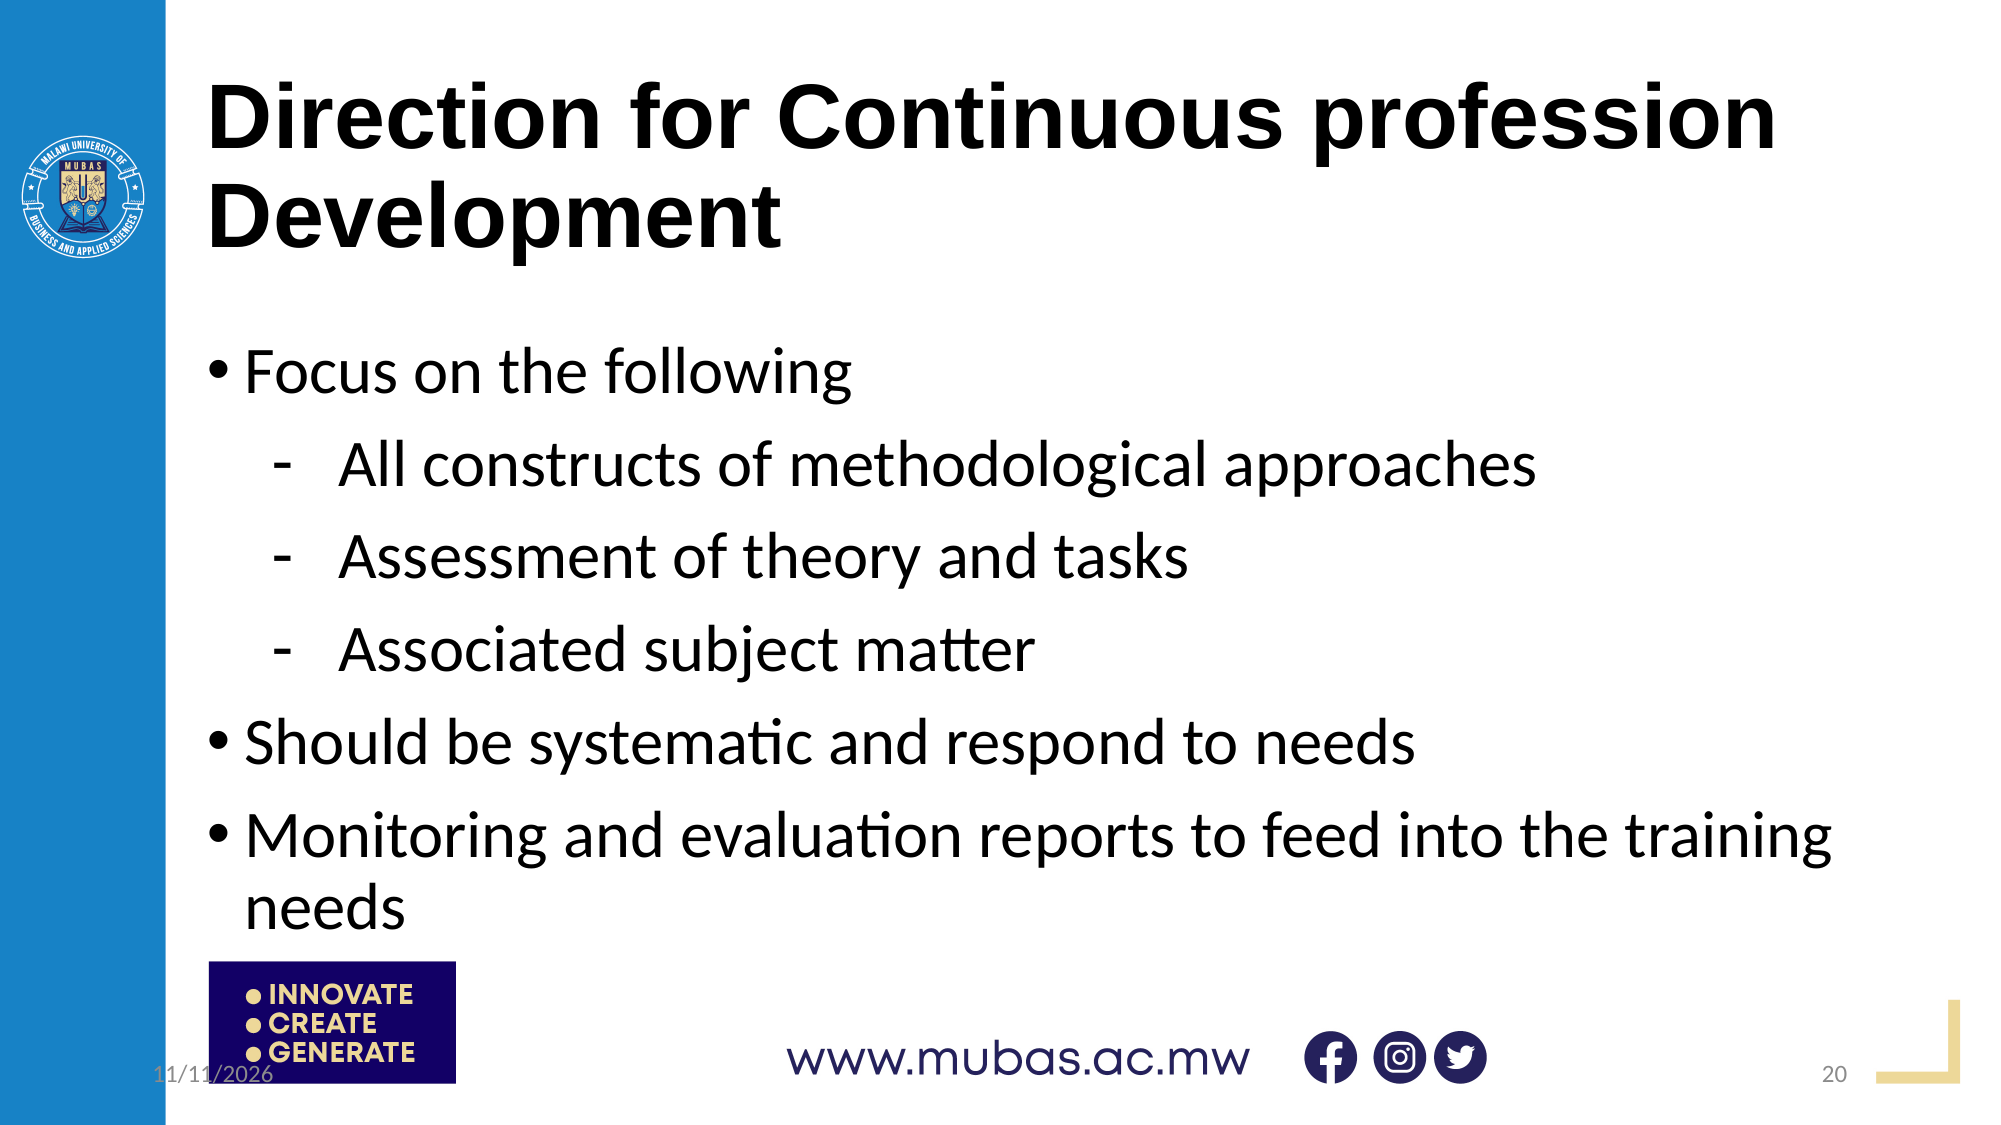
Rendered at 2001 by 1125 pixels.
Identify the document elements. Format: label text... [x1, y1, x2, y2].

title Direction for Continuous profession Development [191, 59, 1863, 278]
slide_number 20 [1412, 1042, 1863, 1103]
list Focus on the following All constructs of methodological approaches Assessment of theory and tasks Associated subject matter Should be systematic and respond to needs Monitoring and evaluation reports to feed into the training needs [191, 328, 1863, 1014]
picture [0, 0, 2001, 1125]
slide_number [137, 1042, 588, 1103]
